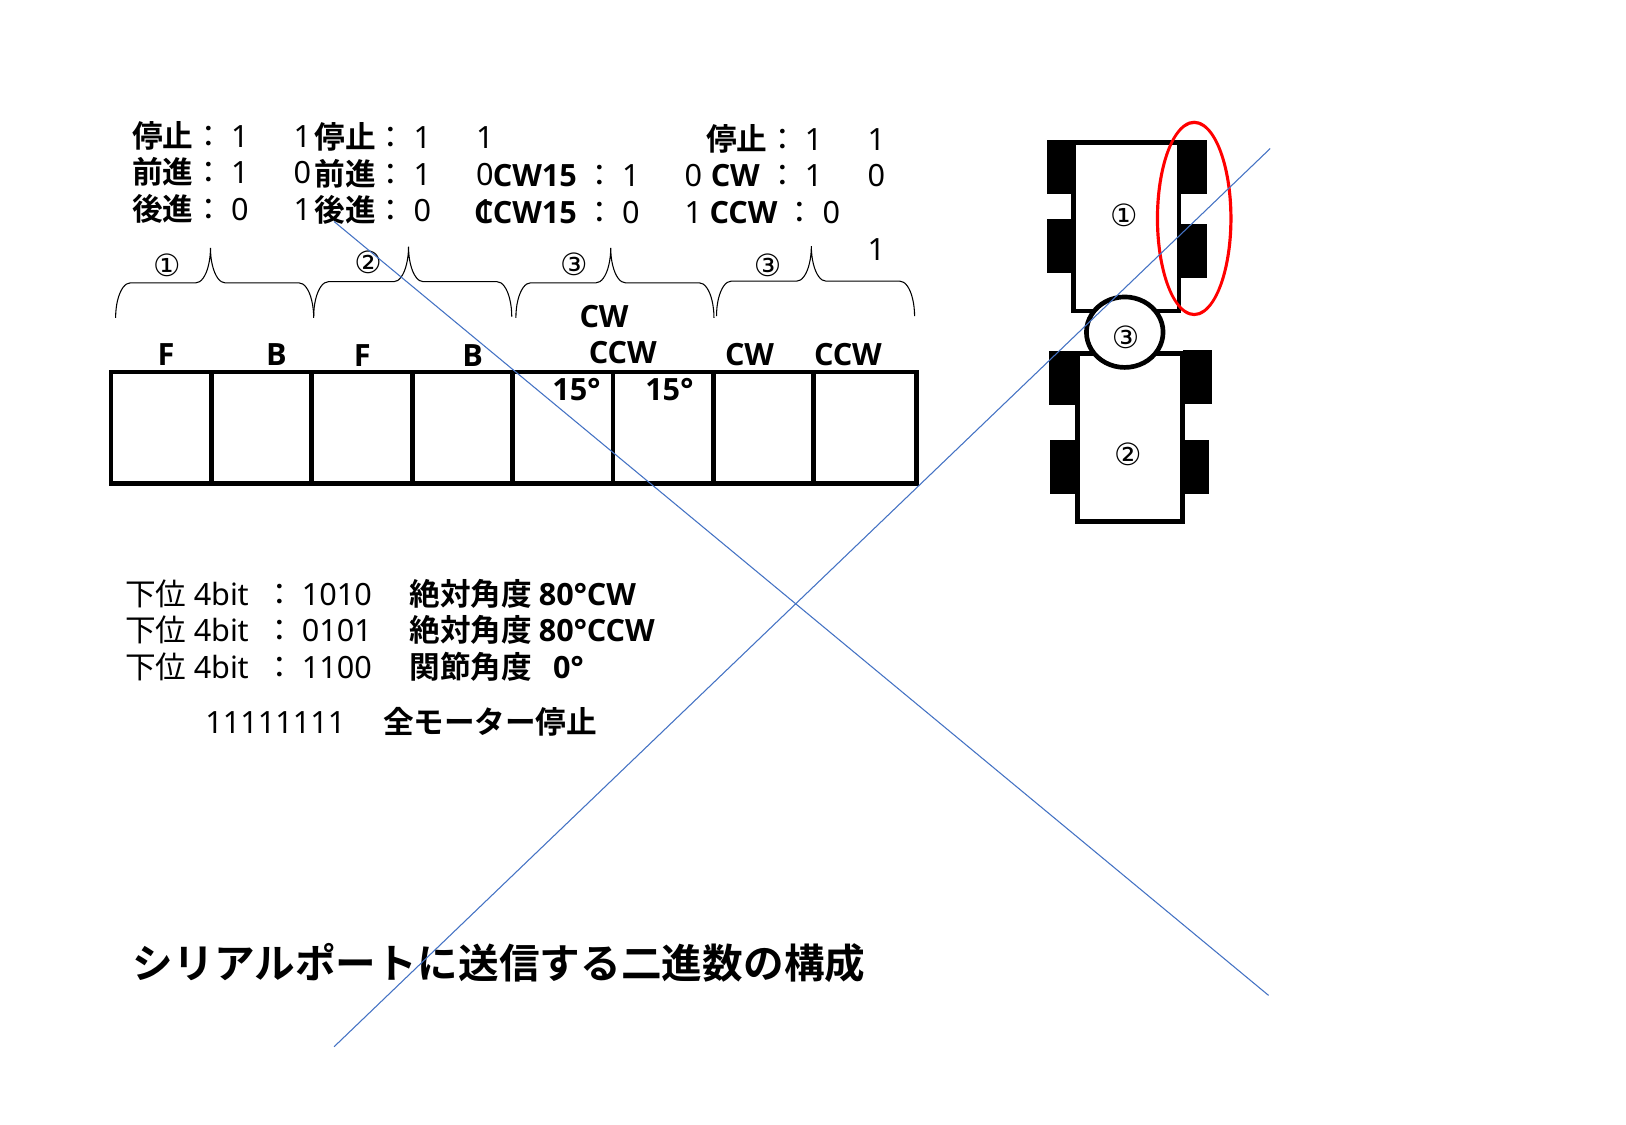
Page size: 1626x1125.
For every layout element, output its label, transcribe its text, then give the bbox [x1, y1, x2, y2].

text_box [1049, 142, 1210, 148]
text_box [1169, 119, 1222, 148]
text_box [111, 109, 993, 484]
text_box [333, 148, 1271, 1047]
text_box シリアルポートに送信する二進数の構成 [118, 931, 333, 995]
text_box 下位4bit ：1010 絶対角度80°CW 下位4bit ：0101 絶対角度80°CCW 下位4bit ：1100 関節角度 0° 11111111 全モーター停止 [110, 567, 333, 747]
